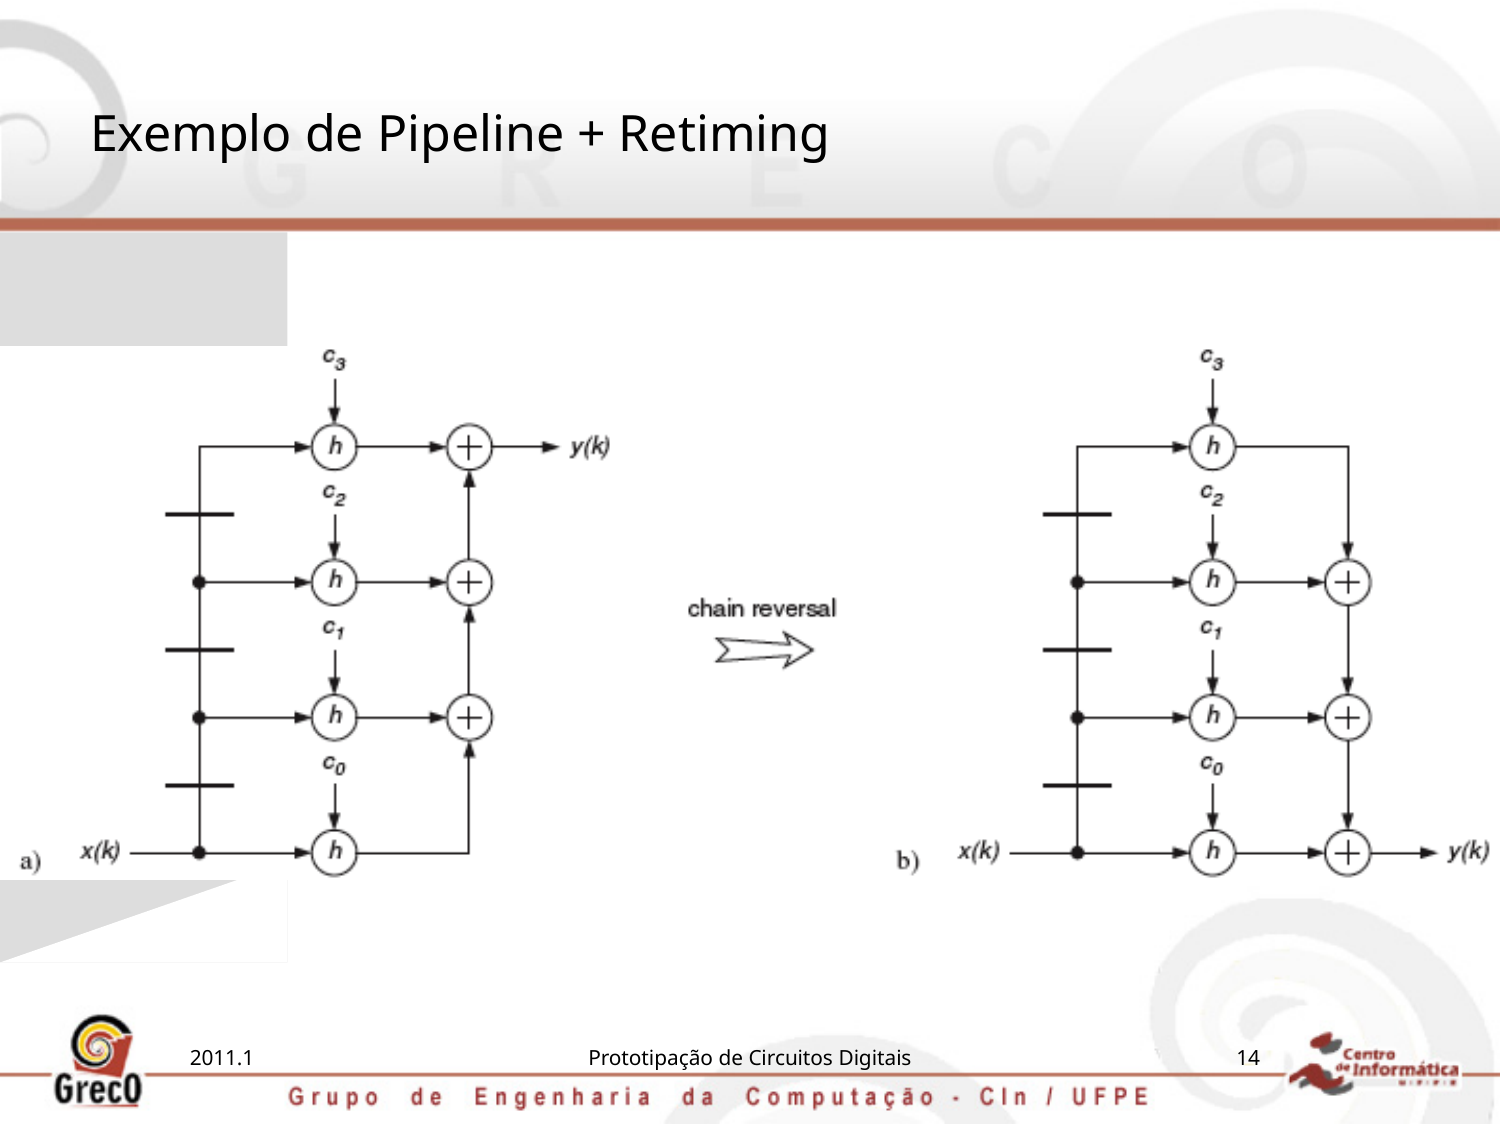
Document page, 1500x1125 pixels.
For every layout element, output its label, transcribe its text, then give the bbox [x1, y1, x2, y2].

title Exemplo de Pipeline + Retiming [74, 37, 1463, 226]
slide_number 14 [1037, 1037, 1276, 1113]
slide_number 2011.1 [174, 1037, 488, 1113]
picture [0, 1, 1500, 1124]
footer Prototipação de Circuitos Digitais [512, 1037, 988, 1113]
